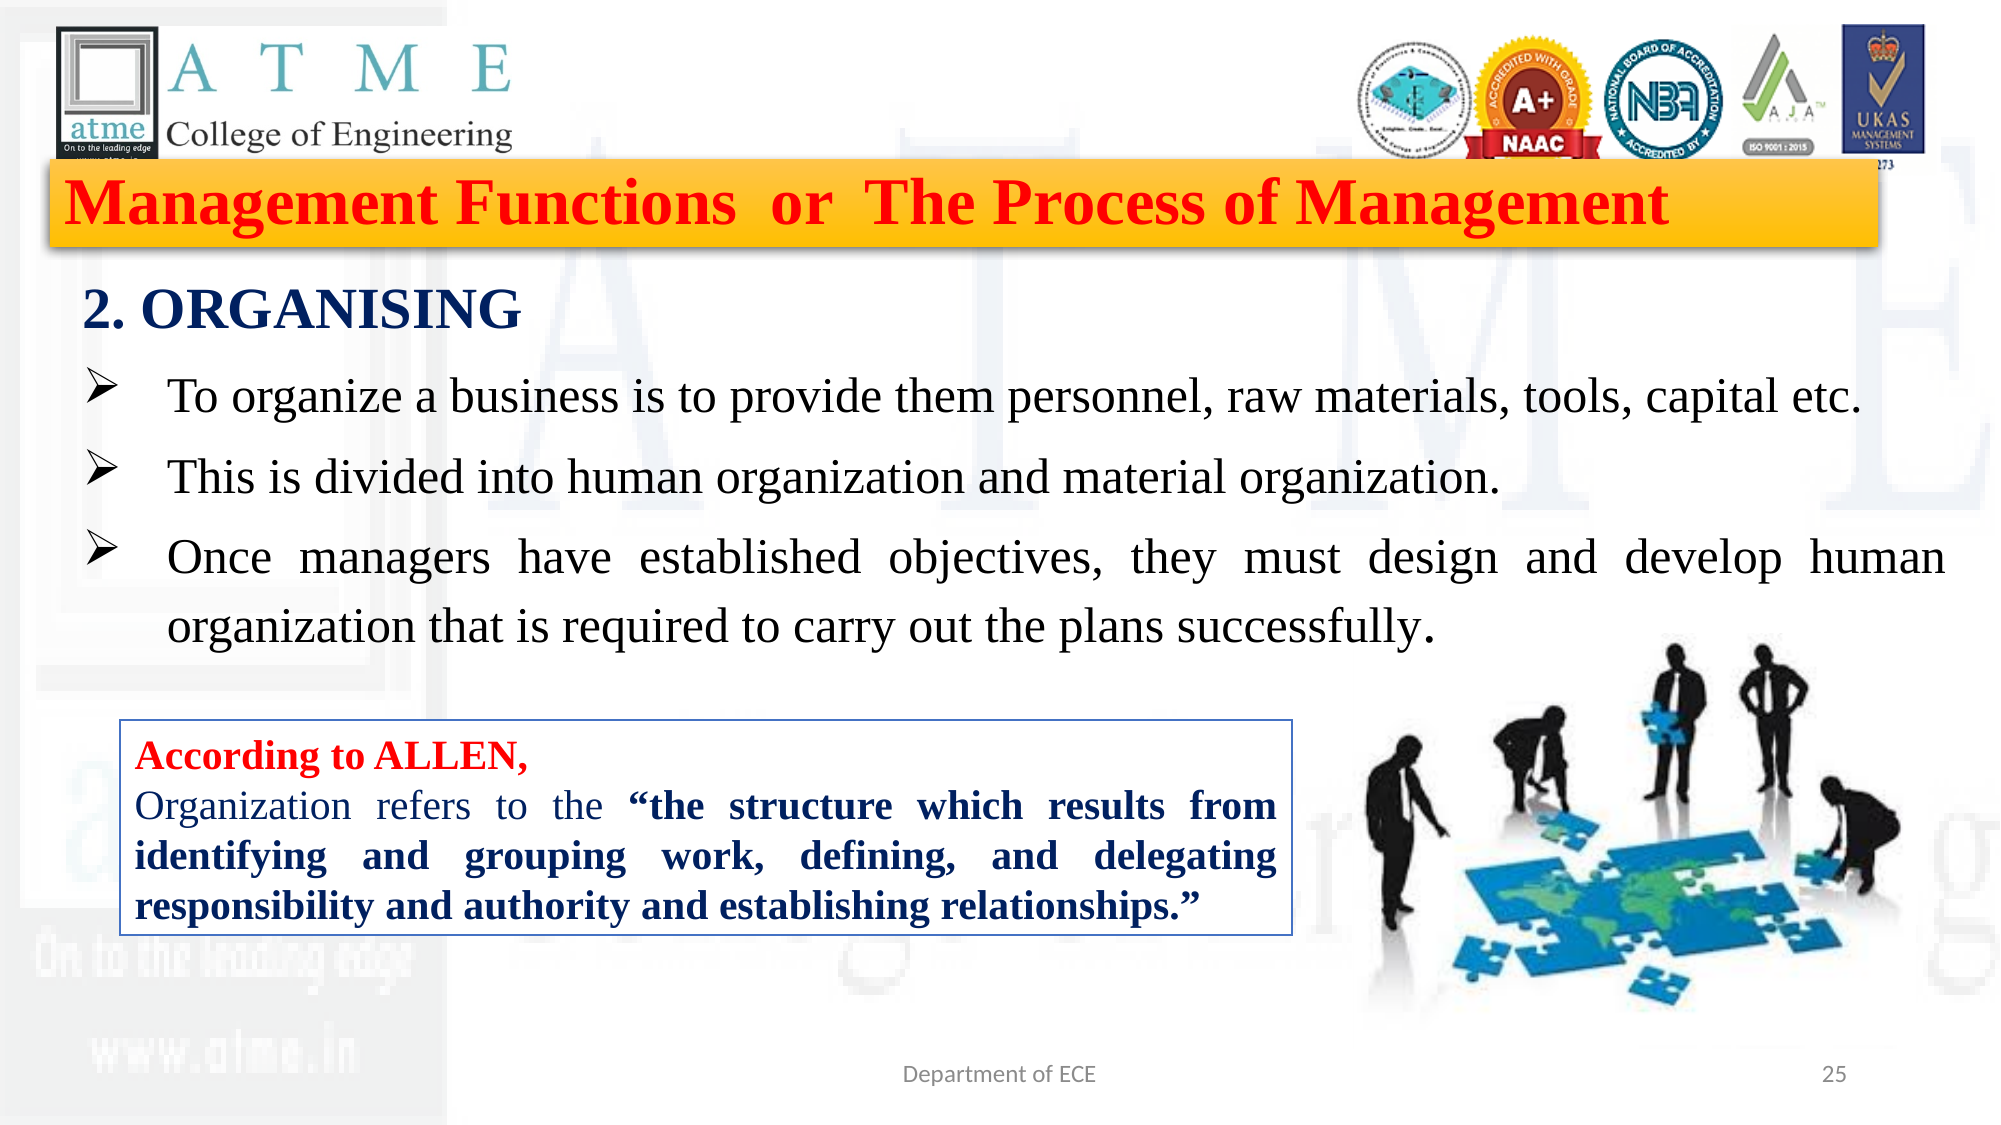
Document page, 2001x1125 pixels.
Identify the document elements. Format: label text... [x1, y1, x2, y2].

picture [1688, 138, 1699, 150]
title Management Functions or The Process of Management [49, 159, 1879, 247]
picture [1626, 140, 1685, 159]
footer Department of ECE [662, 1042, 1338, 1103]
picture [1662, 44, 1676, 52]
picture [56, 26, 512, 159]
text_box 2. ORGANISING To organize a business is to provide them personnel, raw materials, tools, capital etc. This is divided into human organization and material organization. Once managers have established objectives, they must design and develop human organization that is required to carry out the plans successfully. [67, 270, 1963, 985]
picture [1620, 135, 1630, 142]
picture [1620, 47, 1719, 148]
slide_number 25 [1412, 1049, 1863, 1103]
picture [1352, 24, 1941, 182]
text_box According to ALLEN, Organization refers to the “the structure which results from identifying and grouping work, defining, and delegating responsibility and authority and establishing relationships.” [119, 719, 1293, 936]
picture [1624, 44, 1658, 67]
picture [1351, 633, 1916, 1049]
picture [1611, 121, 1626, 136]
